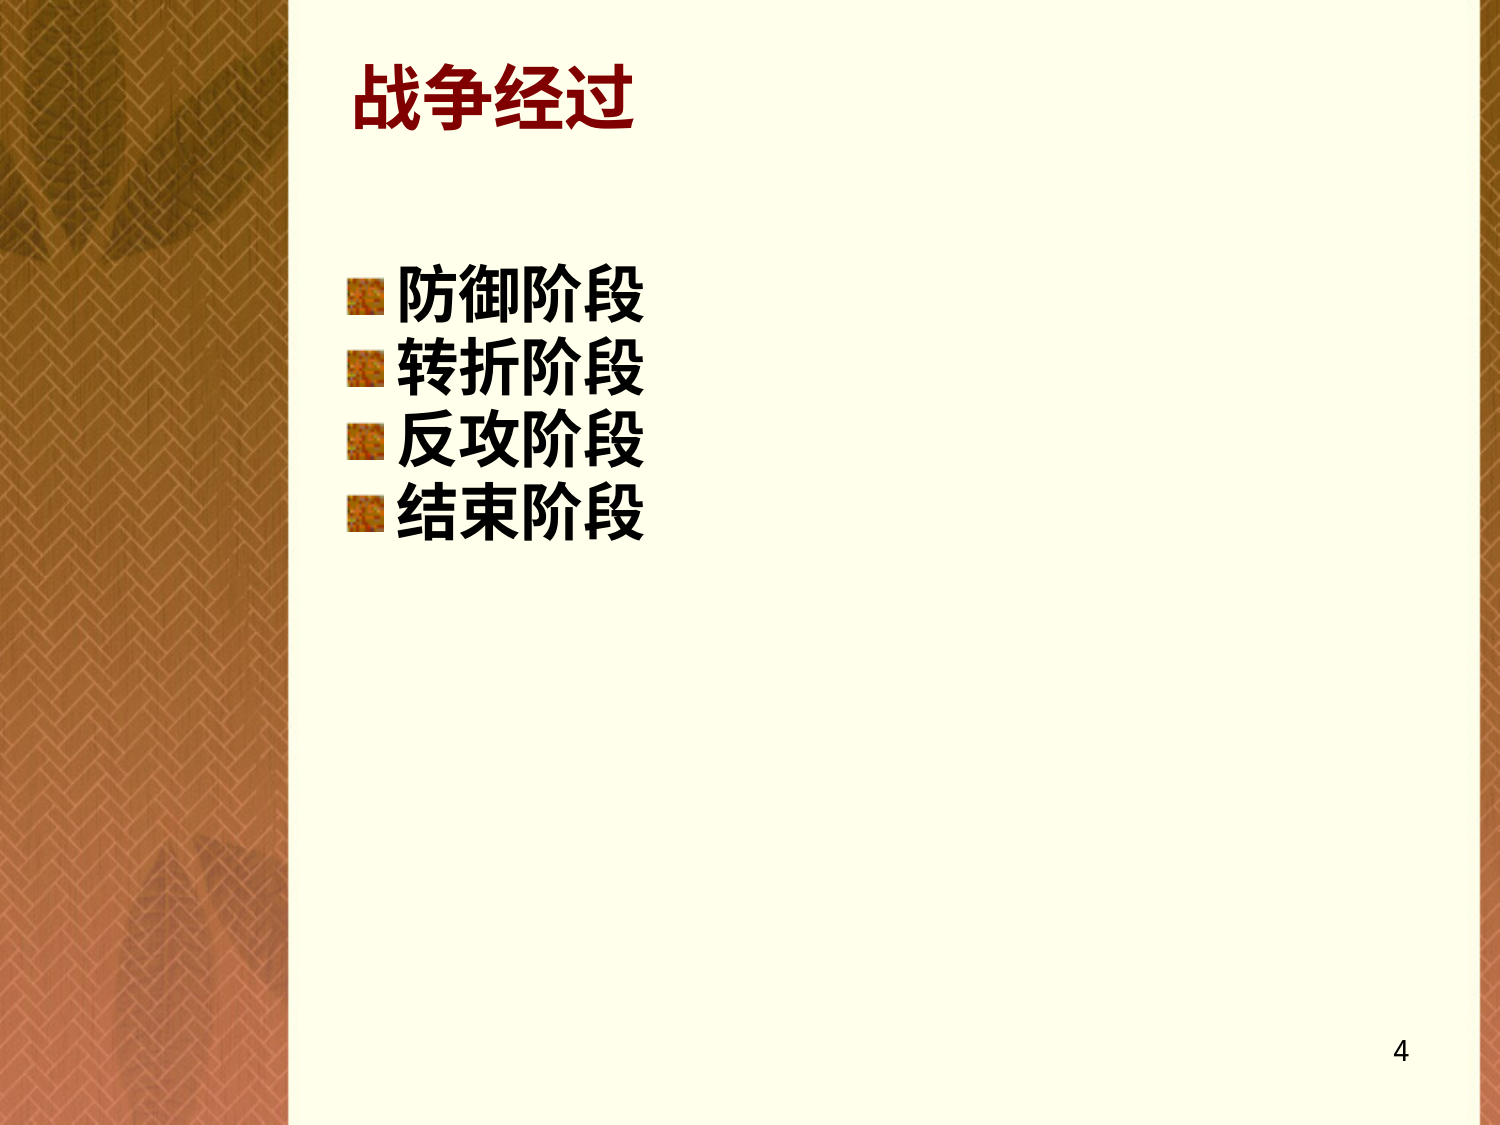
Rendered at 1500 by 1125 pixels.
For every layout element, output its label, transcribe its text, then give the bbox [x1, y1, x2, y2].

title 战争经过 [335, 45, 1425, 233]
list 防御阶段 转折阶段 反攻阶段 结束阶段 [324, 262, 1425, 1005]
picture [0, 0, 1500, 1125]
slide_number 3 [1074, 1024, 1425, 1103]
